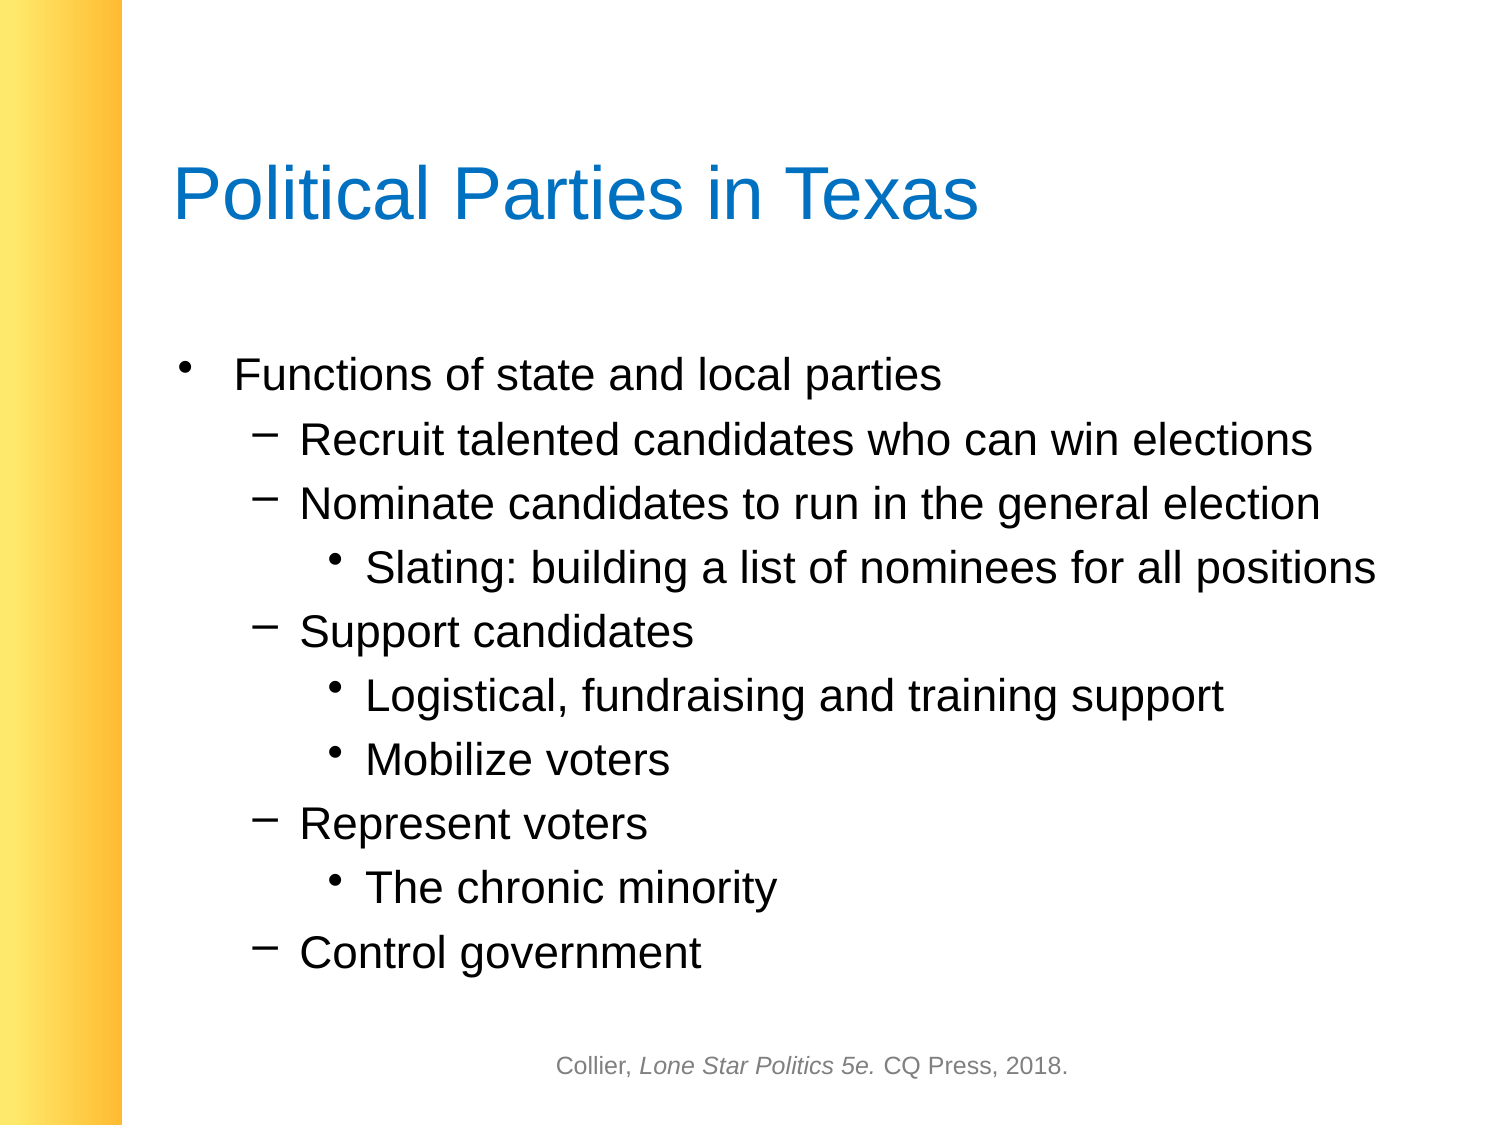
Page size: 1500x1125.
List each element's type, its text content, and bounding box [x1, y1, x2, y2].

list Functions of state and local parties Recruit talented candidates who can win elections Nominate candidates to run in the general election Slating: building a list of nominees for all positions Support candidates Logistical, fundraising and training support Mobilize voters Represent voters The chronic minority Control government [162, 337, 1400, 1075]
picture [0, 0, 1500, 1125]
title Political Parties in Texas [137, 137, 1450, 325]
text_box Collier, Lone Star Politics 5e. CQ Press, 2018. [525, 1042, 1100, 1087]
